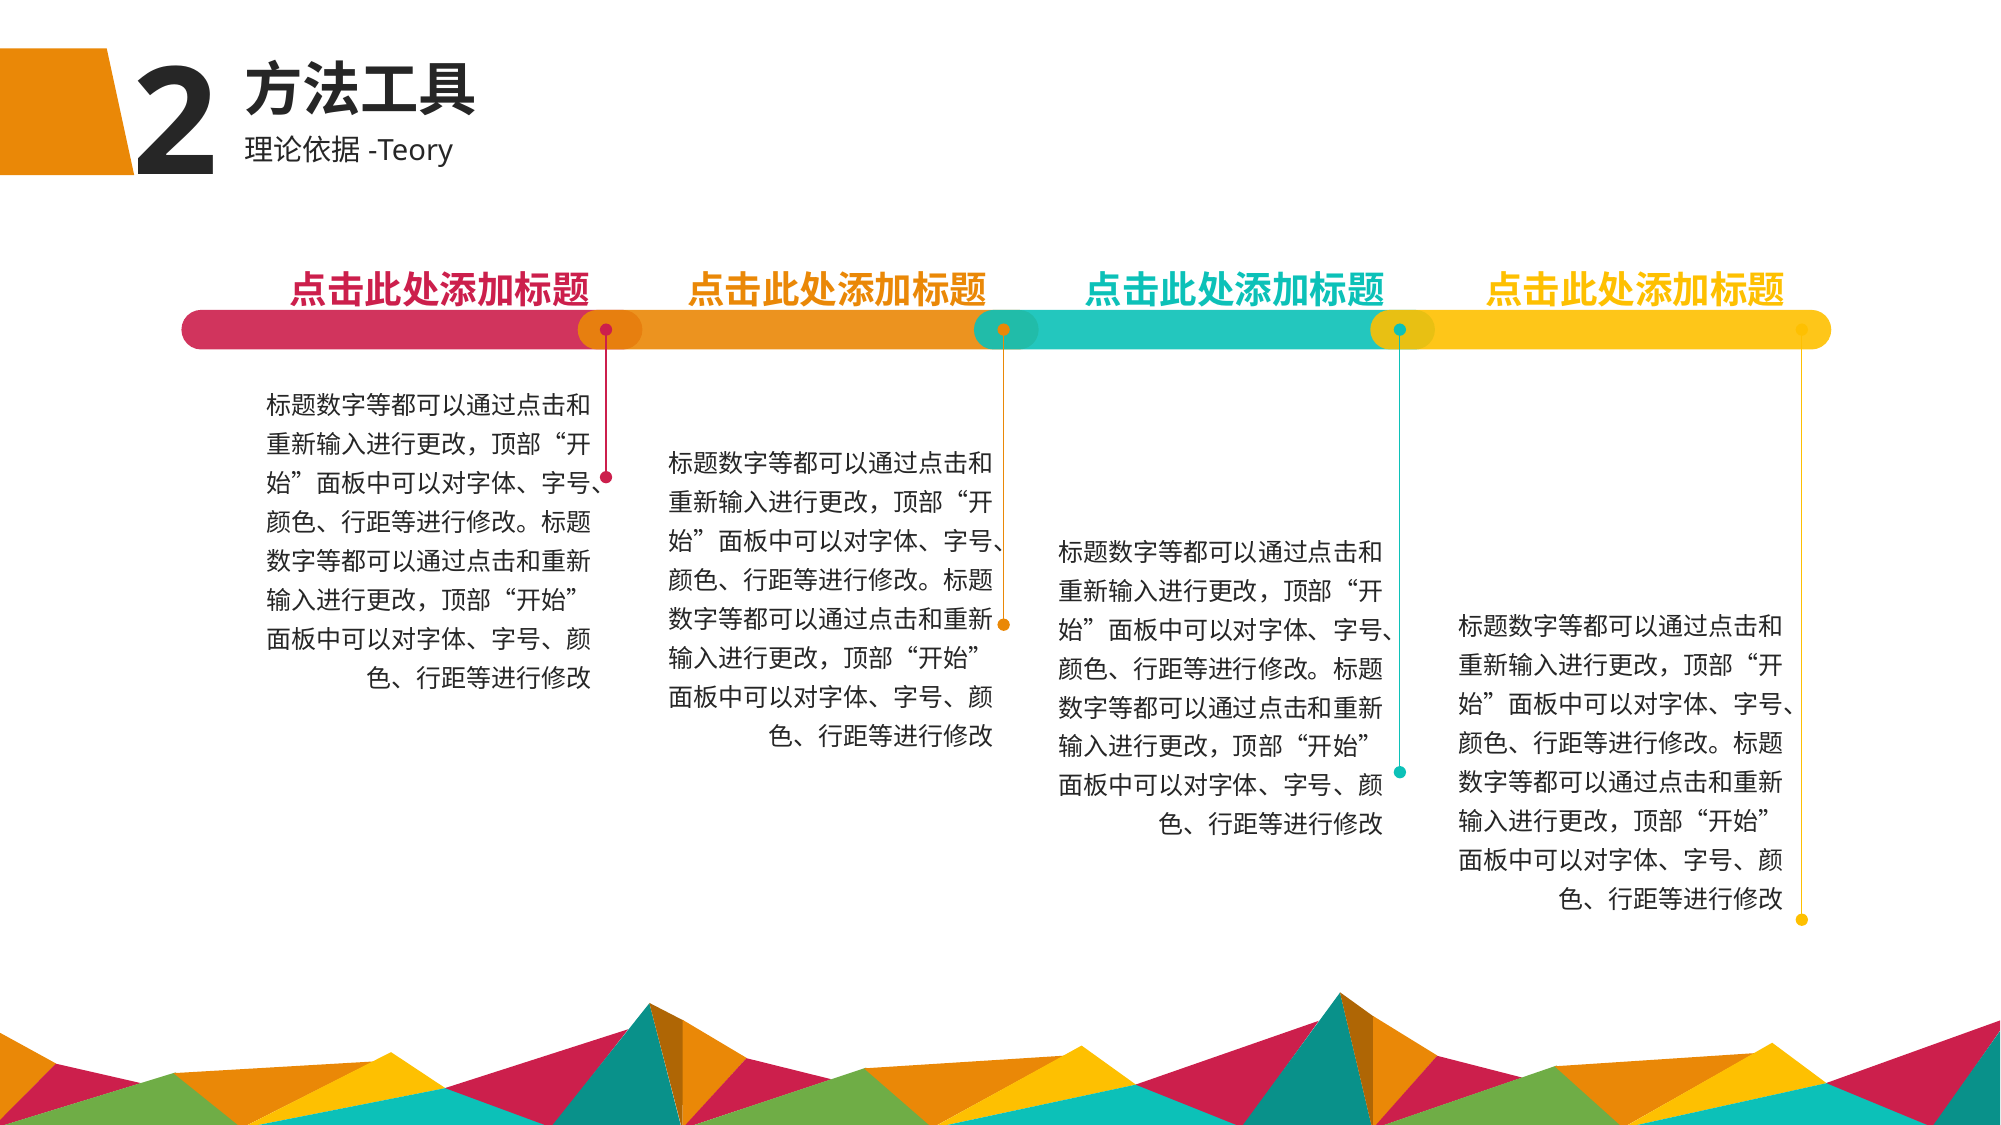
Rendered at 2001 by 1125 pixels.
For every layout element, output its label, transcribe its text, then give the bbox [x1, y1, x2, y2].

text_box 点击此处添加标题 [672, 235, 1002, 319]
text_box 标题数字等都可以通过点击和重新输入进行更改，顶部“开始”面板中可以对字体、字号、颜色、行距等进行修改。标题数字等都可以通过点击和重新输入进行更改，顶部“开始”面板中可以对字体、字号、颜色、行距等进行修改 [1437, 594, 1799, 921]
text_box 标题数字等都可以通过点击和重新输入进行更改，顶部“开始”面板中可以对字体、字号、颜色、行距等进行修改。标题数字等都可以通过点击和重新输入进行更改，顶部“开始”面板中可以对字体、字号、颜色、行距等进行修改 [1036, 519, 1399, 847]
text_box [1369, 308, 1833, 351]
list 理论依据-Teory [229, 128, 748, 186]
text_box [972, 308, 1386, 351]
text_box 标题数字等都可以通过点击和重新输入进行更改，顶部“开始”面板中可以对字体、字号、颜色、行距等进行修改。标题数字等都可以通过点击和重新输入进行更改，顶部“开始”面板中可以对字体、字号、颜色、行距等进行修改 [244, 373, 607, 700]
text_box 点击此处添加标题 [1069, 235, 1400, 319]
list 2 [118, 37, 230, 186]
text_box [180, 308, 593, 351]
text_box 点击此处添加标题 [1470, 235, 1801, 319]
list 方法工具 [229, 53, 748, 128]
text_box [576, 308, 989, 351]
text_box 标题数字等都可以通过点击和重新输入进行更改，顶部“开始”面板中可以对字体、字号、颜色、行距等进行修改。标题数字等都可以通过点击和重新输入进行更改，顶部“开始”面板中可以对字体、字号、颜色、行距等进行修改 [647, 431, 1009, 758]
text_box 点击此处添加标题 [274, 235, 605, 319]
